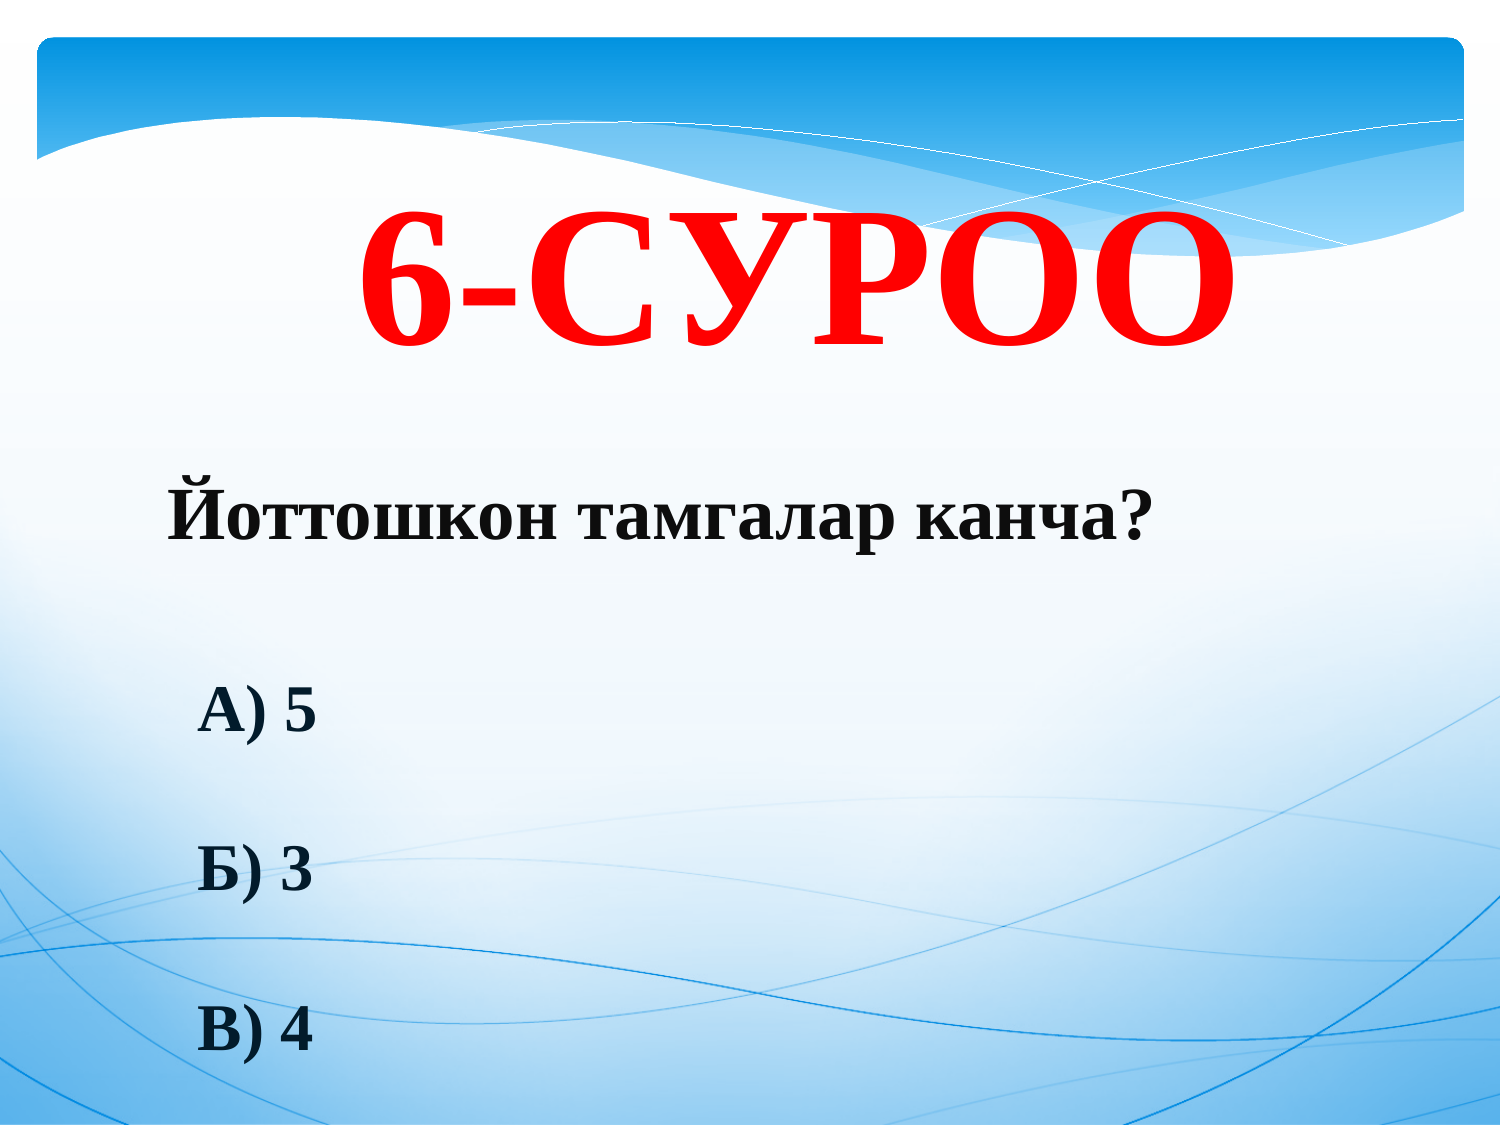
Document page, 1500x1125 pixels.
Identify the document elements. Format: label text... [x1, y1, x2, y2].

text_box 6-СУРОО [341, 137, 1258, 392]
text_box А) 5 Б) 3 В) 4 [183, 656, 455, 1072]
text_box Йоттошкон тамгалар канча? [152, 457, 1171, 563]
